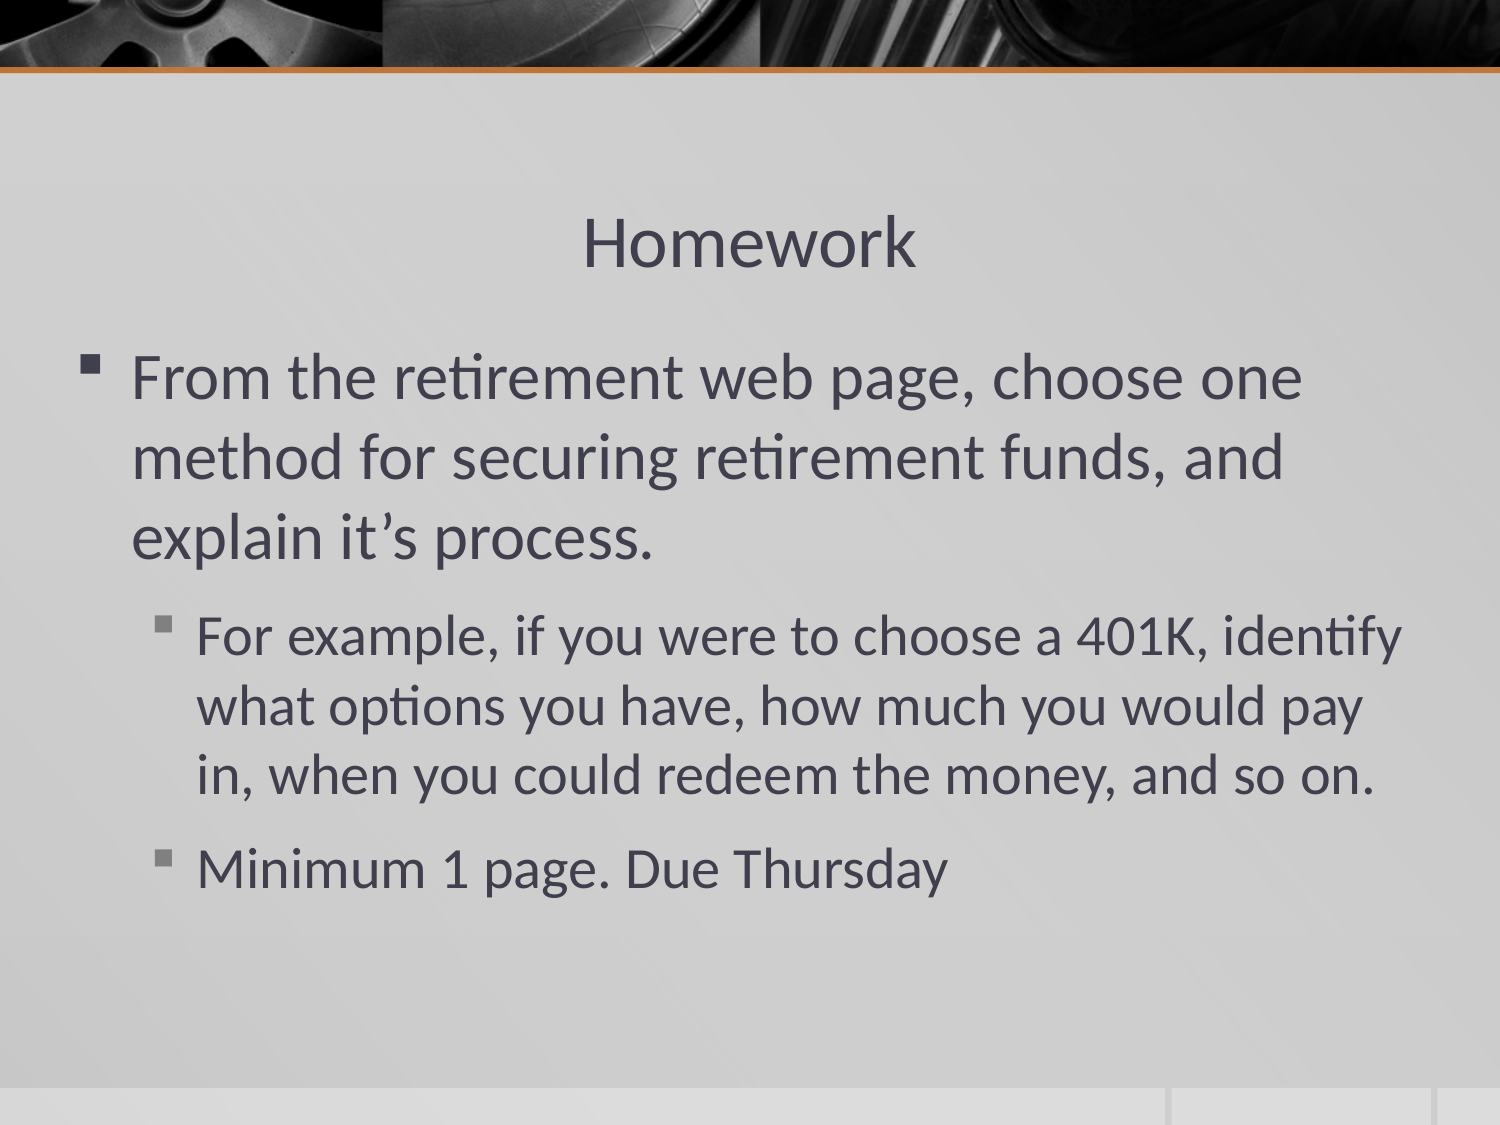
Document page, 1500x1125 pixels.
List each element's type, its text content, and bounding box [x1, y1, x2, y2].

picture [0, 0, 1500, 67]
list From the retirement web page, choose one method for securing retirement funds, and explain it’s process. For example, if you were to choose a 401K, identify what options you have, how much you would pay in, when you could redeem the money, and so on. Minimum 1 page. Due Thursday [75, 324, 1425, 1005]
title Homework [75, 162, 1425, 313]
